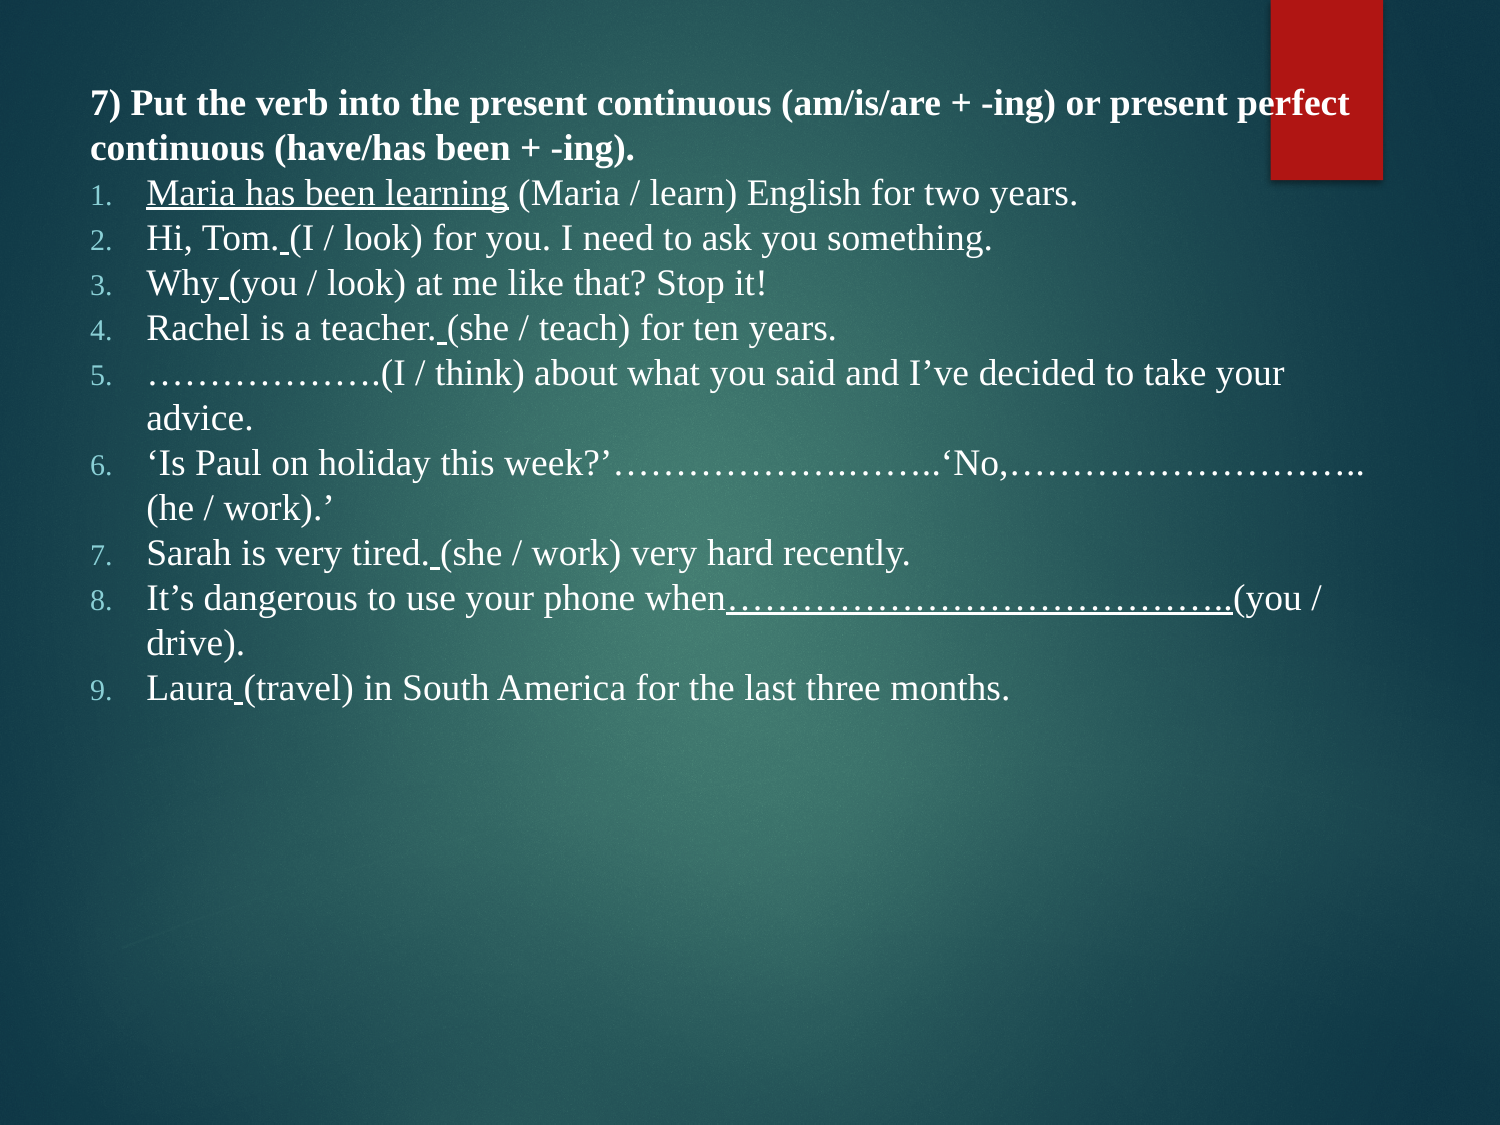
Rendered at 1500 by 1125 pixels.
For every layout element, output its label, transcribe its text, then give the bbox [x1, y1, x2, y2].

list 7) Put the verb into the present continuous (am/is/are + -ing) or present perfect continuous (have/has been + -ing). Maria has been learning (Maria / learn) English for two years. Hi, Tom. (I / look) for you. I need to ask you something. Why (you / look) at me like that? Stop it! Rachel is a teacher. (she / teach) for ten years. ……………….(I / think) about what you said and I’ve decided to take your advice. ‘Is Paul on holiday this week?’……………….……..‘No,………………………..(he / work).’ Sarah is very tired. (she / work) very hard recently. It’s dangerous to use your phone when…………………………………..(you / drive). Laura (travel) in South America for the last three months. [75, 70, 1418, 1067]
